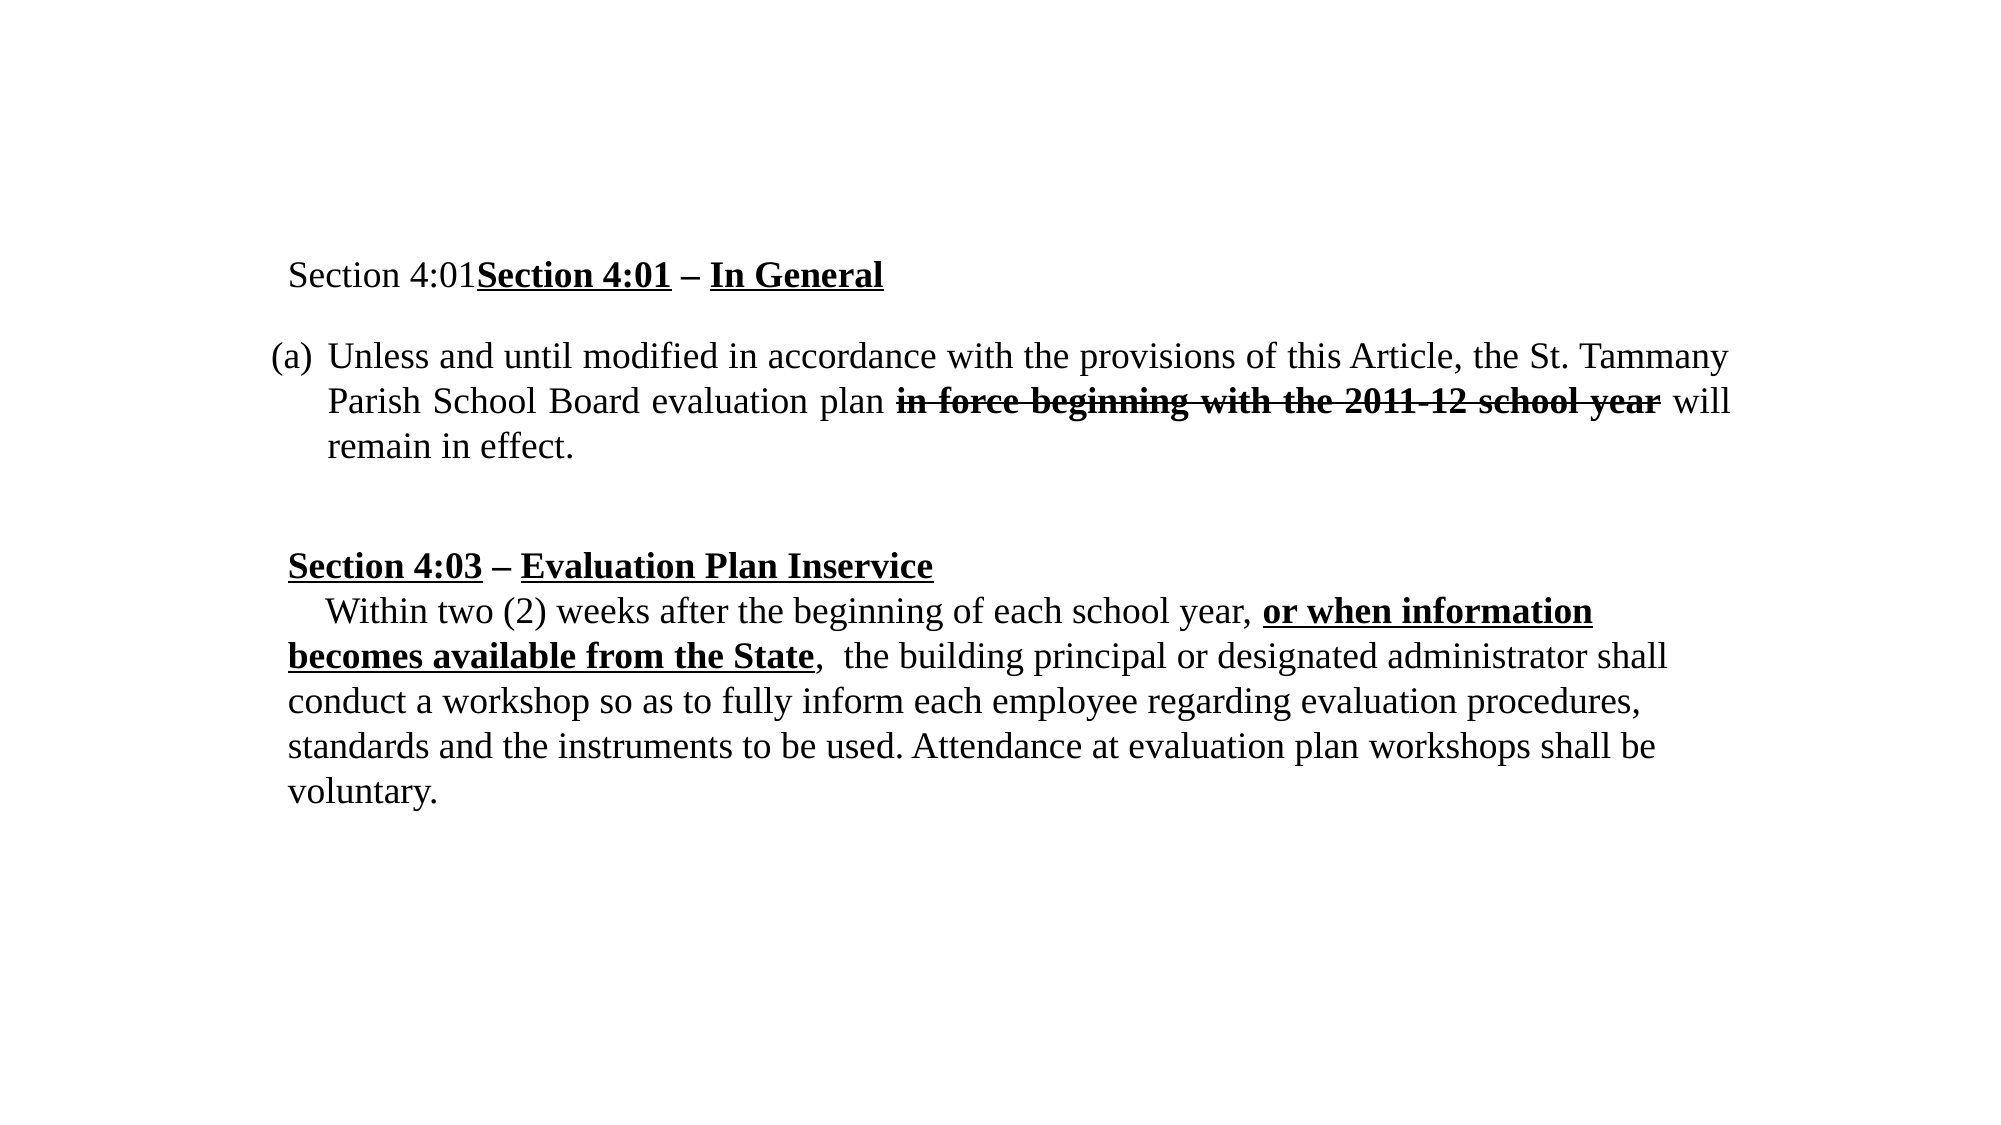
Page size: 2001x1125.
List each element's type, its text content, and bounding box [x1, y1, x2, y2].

text_box Section 4:01Section 4:01 – In General Unless and until modified in accordance with the provisions of this Article, the St. Tammany Parish School Board evaluation plan in force beginning with the 2011-12 school year will remain in effect. Section 4:03 – Evaluation Plan Inservice Within two (2) weeks after the beginning of each school year, or when information becomes available from the State, the building principal or designated administrator shall conduct a workshop so as to fully inform each employee regarding evaluation procedures, standards and the instruments to be used. Attendance at evaluation plan workshops shall be voluntary. [106, 227, 1934, 900]
